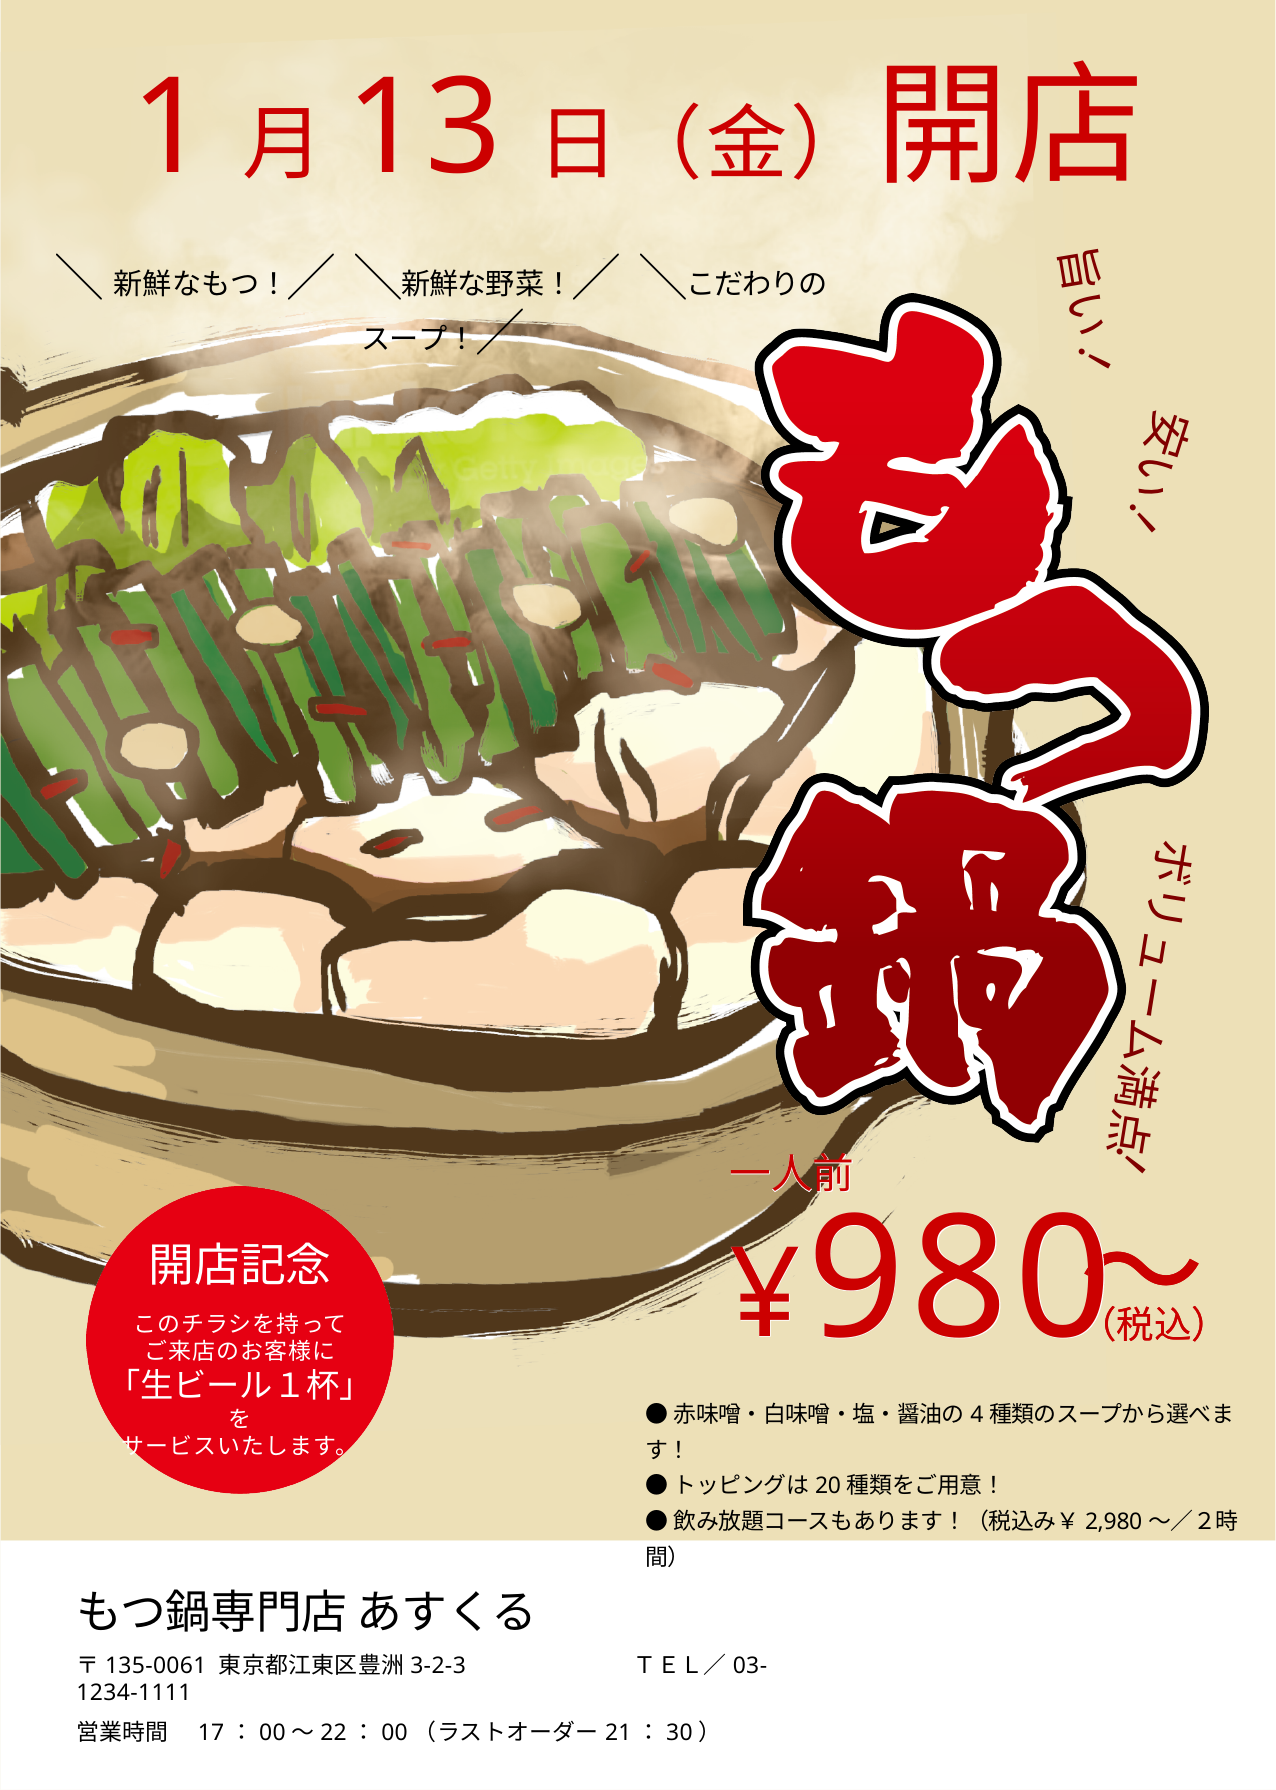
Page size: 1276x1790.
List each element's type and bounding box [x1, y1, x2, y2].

text_box [1100, 1249, 1233, 1351]
text_box [86, 1186, 394, 1494]
text_box [742, 1146, 1100, 1374]
text_box [1056, 245, 1124, 383]
text_box [1119, 410, 1191, 548]
text_box [1103, 838, 1183, 1185]
picture [0, 0, 1276, 1790]
